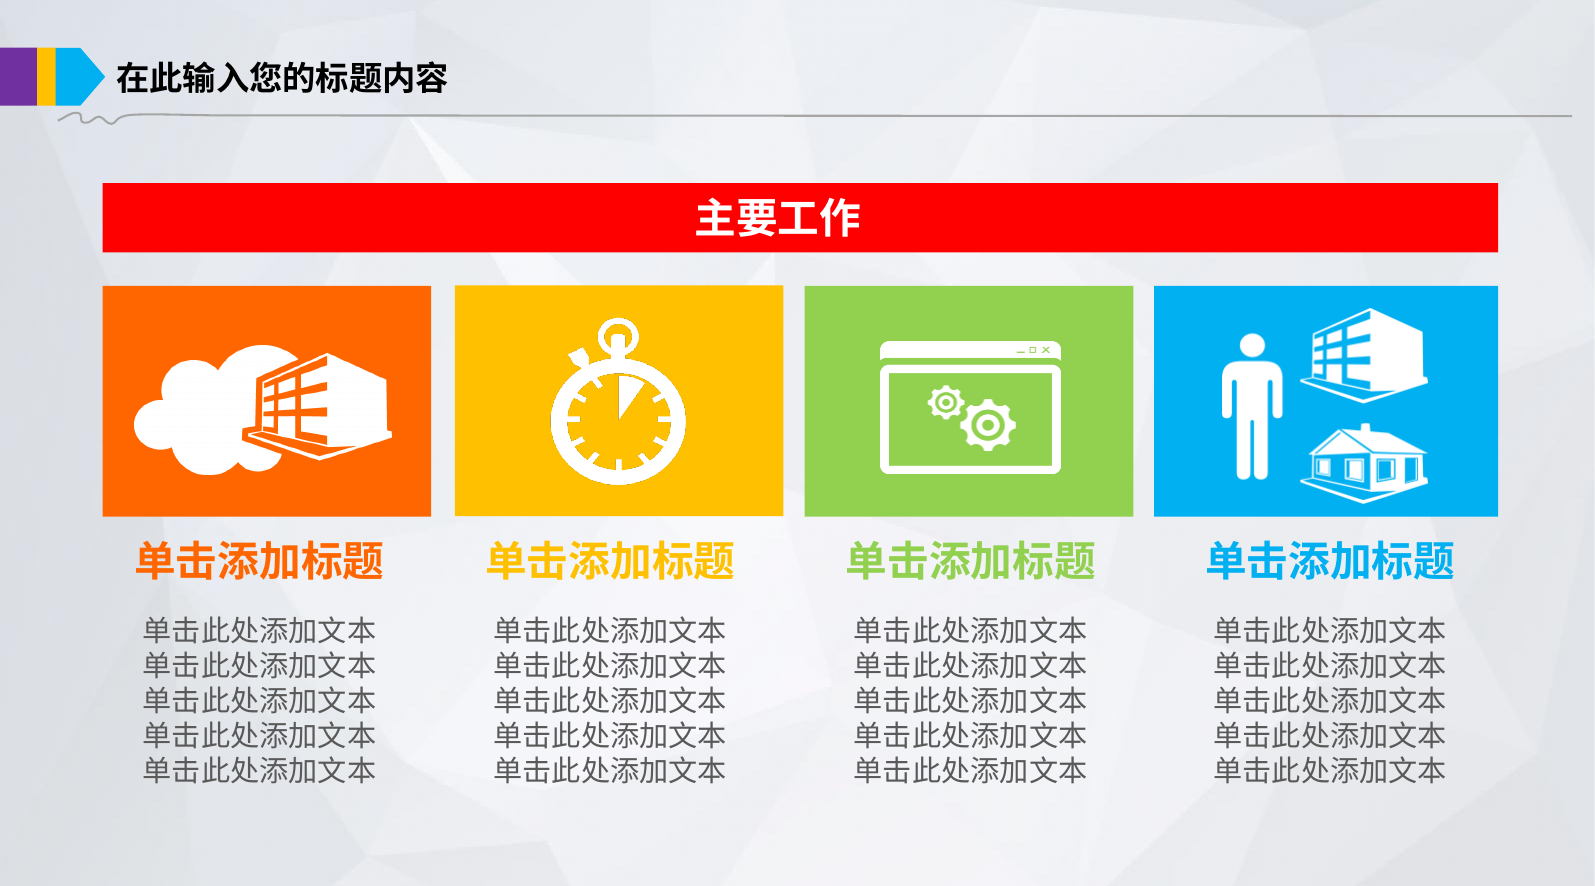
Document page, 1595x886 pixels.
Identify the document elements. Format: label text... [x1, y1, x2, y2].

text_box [57, 112, 1573, 125]
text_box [804, 285, 1134, 517]
text_box 单击添加标题 单击此处添加文本 单击此处添加文本 单击此处添加文本 单击此处添加文本 单击此处添加文本 [462, 527, 774, 795]
text_box 在此输入您的标题内容 [109, 51, 646, 103]
text_box 单击添加标题 单击此处添加文本 单击此处添加文本 单击此处添加文本 单击此处添加文本 单击此处添加文本 [804, 527, 1152, 795]
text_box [454, 285, 784, 517]
text_box 单击添加标题 单击此处添加文本 单击此处添加文本 单击此处添加文本 单击此处添加文本 单击此处添加文本 [102, 527, 432, 795]
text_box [102, 182, 1499, 253]
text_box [1153, 285, 1499, 517]
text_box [0, 47, 106, 106]
text_box 单击添加标题 单击此处添加文本 单击此处添加文本 单击此处添加文本 单击此处添加文本 单击此处添加文本 [1157, 527, 1518, 795]
picture [0, 0, 1595, 886]
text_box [102, 285, 432, 517]
